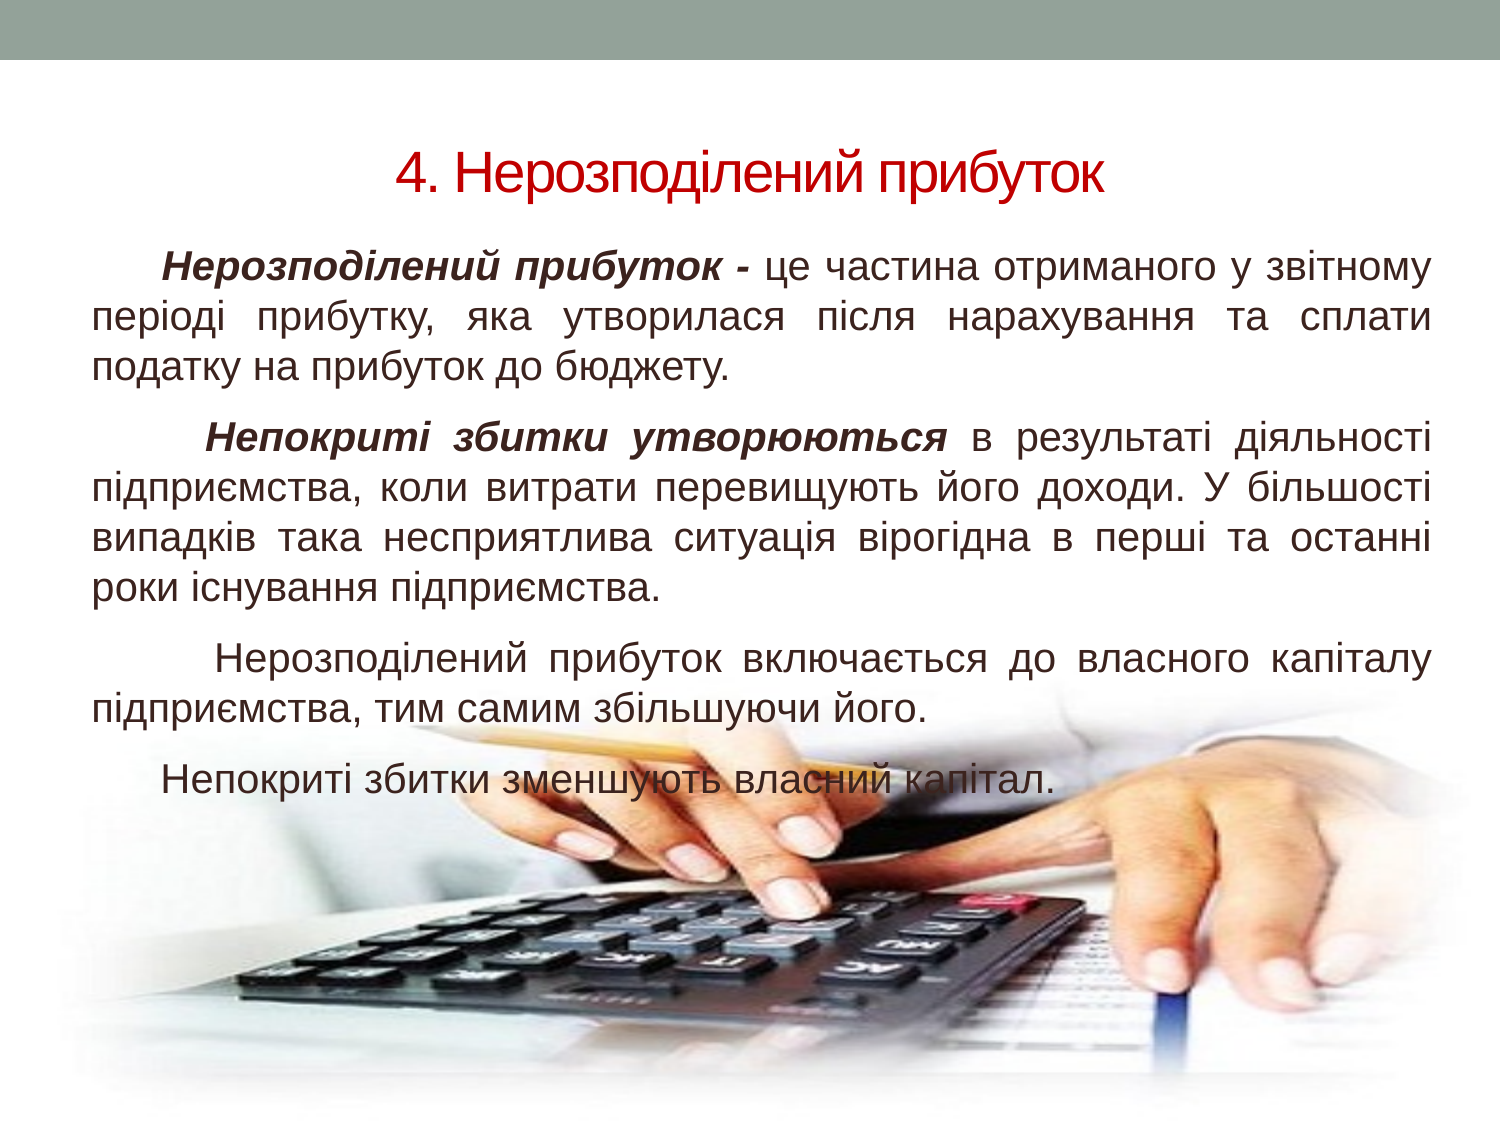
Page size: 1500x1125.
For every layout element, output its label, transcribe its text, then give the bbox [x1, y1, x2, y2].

picture [0, 656, 1500, 1125]
text_box Нерозподілений прибуток - це частина отриманого у звітному періоді прибутку, яка утворилася після нарахування та сплати податку на прибуток до бюджету. Непокриті збитки утворюються в результаті діяльності підприємства, коли витрати перевищують його доходи. У більшості випадків така несприятлива ситуація вірогідна в перші та останні роки існування підприємства. Нерозподілений прибуток включається до власного капіталу підприємства, тим самим збільшуючи його. Непокриті збитки зменшують власний капітал. [76, 231, 1447, 653]
title 4. Нерозподілений прибуток [75, 87, 1425, 250]
